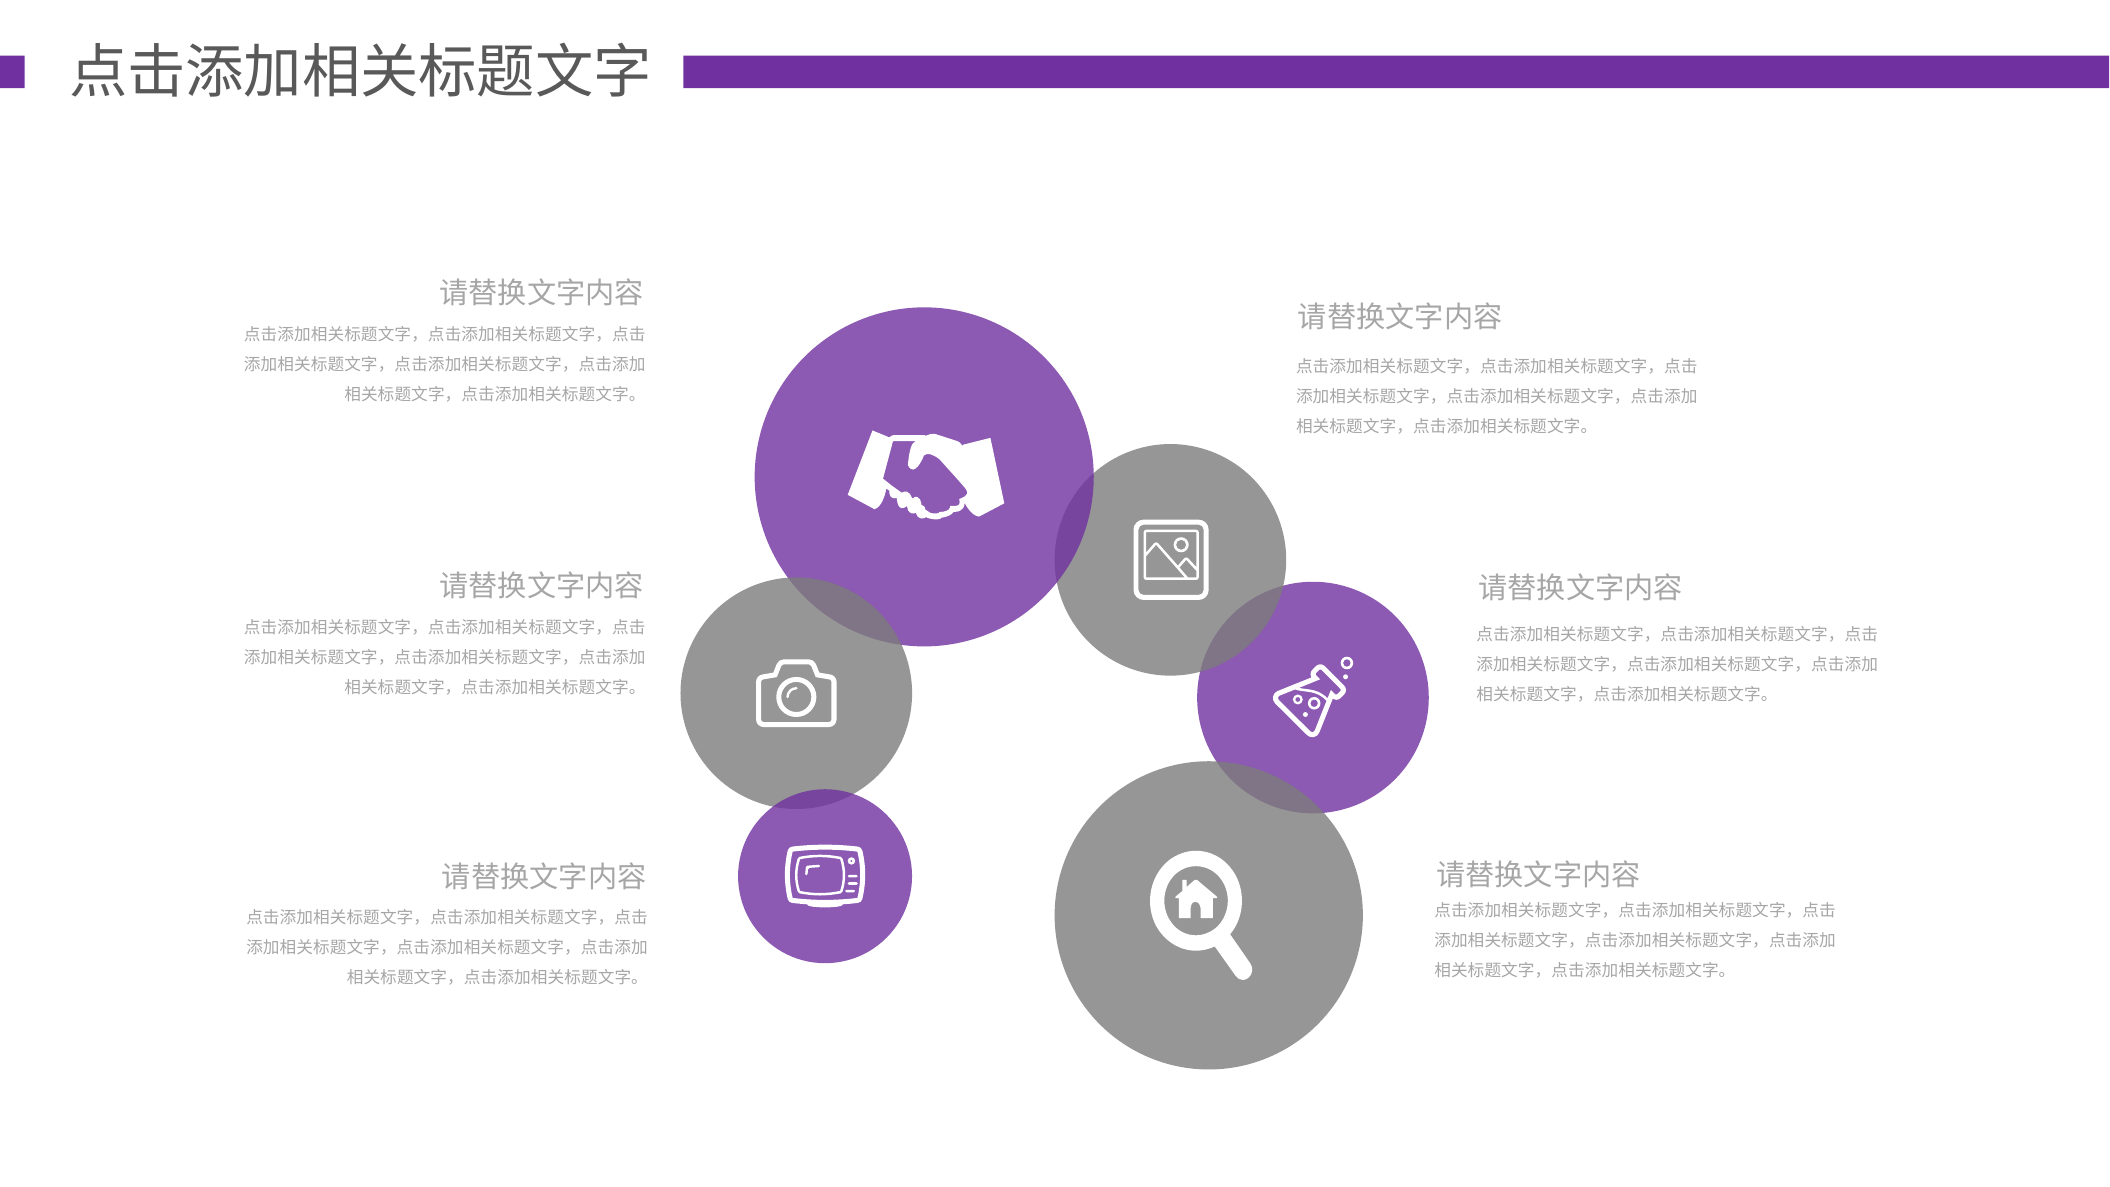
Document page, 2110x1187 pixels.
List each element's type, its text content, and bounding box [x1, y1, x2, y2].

text_box 点击添加相关标题文字，点击添加相关标题文字，点击添加相关标题文字，点击添加相关标题文字，点击添加相关标题文字，点击添加相关标题文字。 [224, 306, 660, 411]
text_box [1197, 581, 1429, 814]
text_box 点击添加相关标题文字 [54, 26, 667, 112]
text_box 点击添加相关标题文字，点击添加相关标题文字，点击添加相关标题文字，点击添加相关标题文字，点击添加相关标题文字，点击添加相关标题文字。 [1281, 338, 1717, 443]
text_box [754, 307, 1094, 647]
text_box 请替换文字内容 [261, 259, 661, 318]
text_box 点击添加相关标题文字，点击添加相关标题文字，点击添加相关标题文字，点击添加相关标题文字，点击添加相关标题文字，点击添加相关标题文字。 [224, 599, 660, 704]
text_box 点击添加相关标题文字，点击添加相关标题文字，点击添加相关标题文字，点击添加相关标题文字，点击添加相关标题文字，点击添加相关标题文字。 [227, 890, 663, 995]
text_box 请替换文字内容 [1282, 283, 1681, 341]
text_box 请替换文字内容 [263, 843, 663, 901]
text_box 点击添加相关标题文字，点击添加相关标题文字，点击添加相关标题文字，点击添加相关标题文字，点击添加相关标题文字，点击添加相关标题文字。 [1462, 606, 1898, 711]
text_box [1054, 761, 1363, 1070]
text_box 点击添加相关标题文字，点击添加相关标题文字，点击添加相关标题文字，点击添加相关标题文字，点击添加相关标题文字，点击添加相关标题文字。 [1420, 883, 1856, 988]
text_box 请替换文字内容 [261, 552, 661, 611]
text_box 请替换文字内容 [1462, 554, 1862, 613]
text_box 请替换文字内容 [1420, 841, 1819, 899]
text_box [738, 789, 913, 964]
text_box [680, 577, 913, 809]
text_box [1054, 444, 1287, 676]
